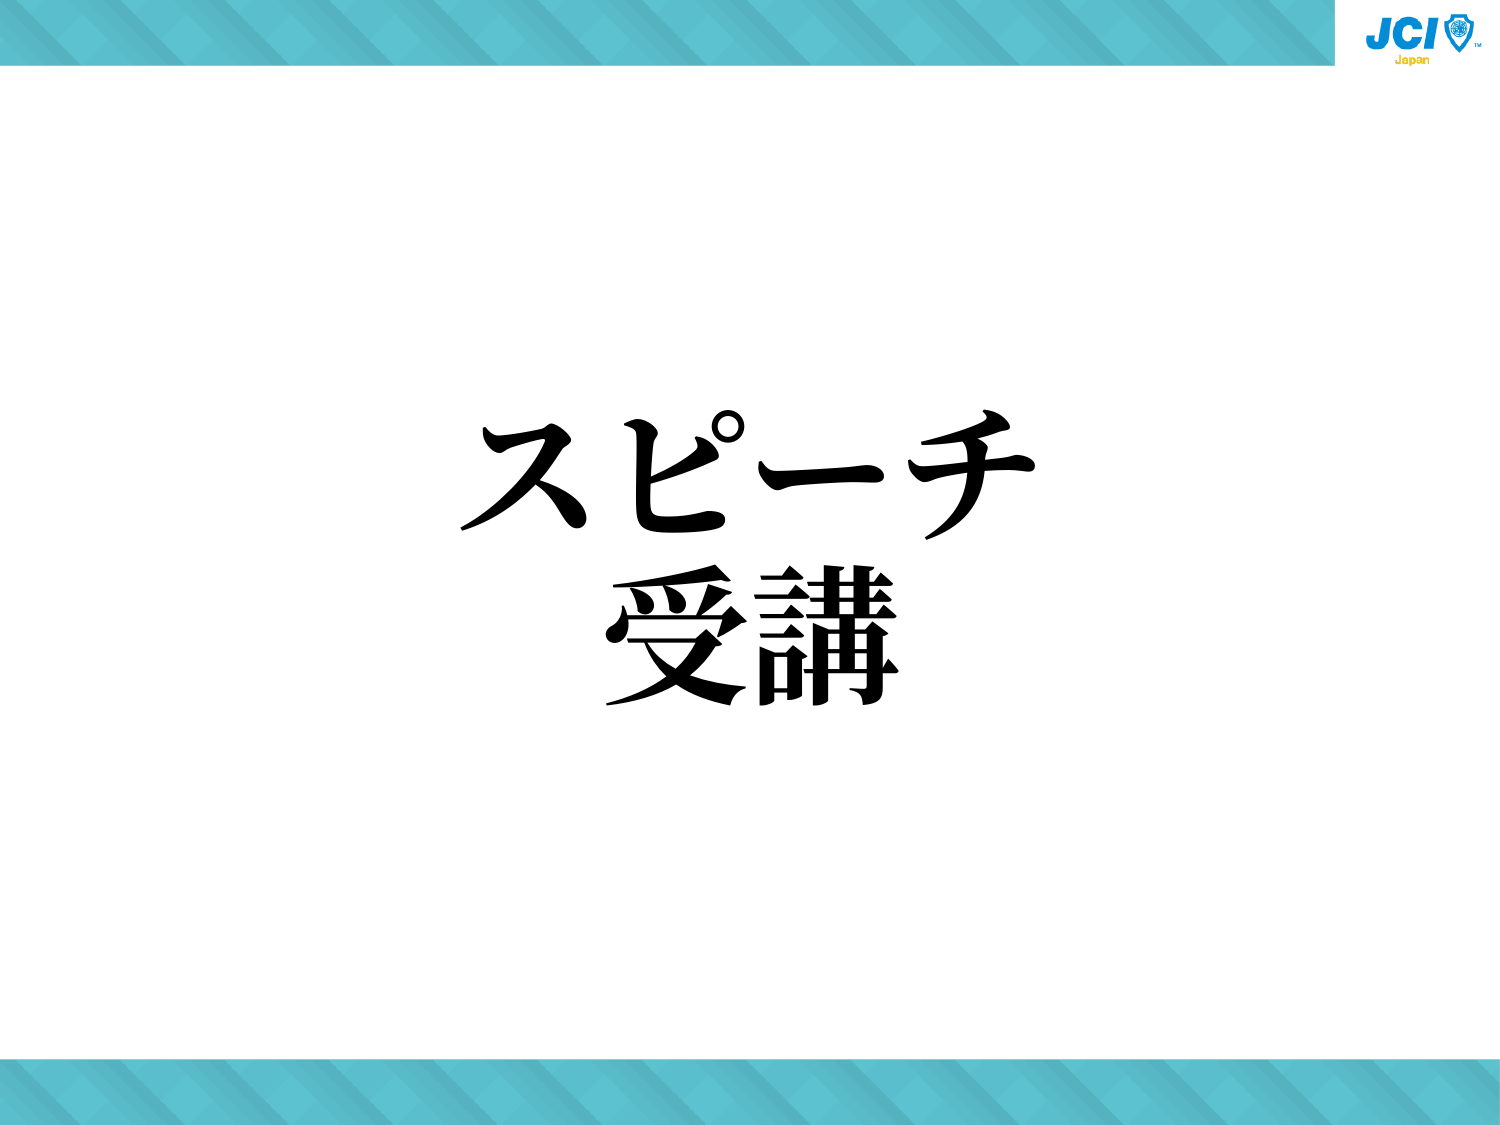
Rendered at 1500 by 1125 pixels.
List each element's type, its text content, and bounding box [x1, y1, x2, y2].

picture [0, 0, 1500, 1125]
text_box スピーチ 受講 [112, 141, 1388, 984]
